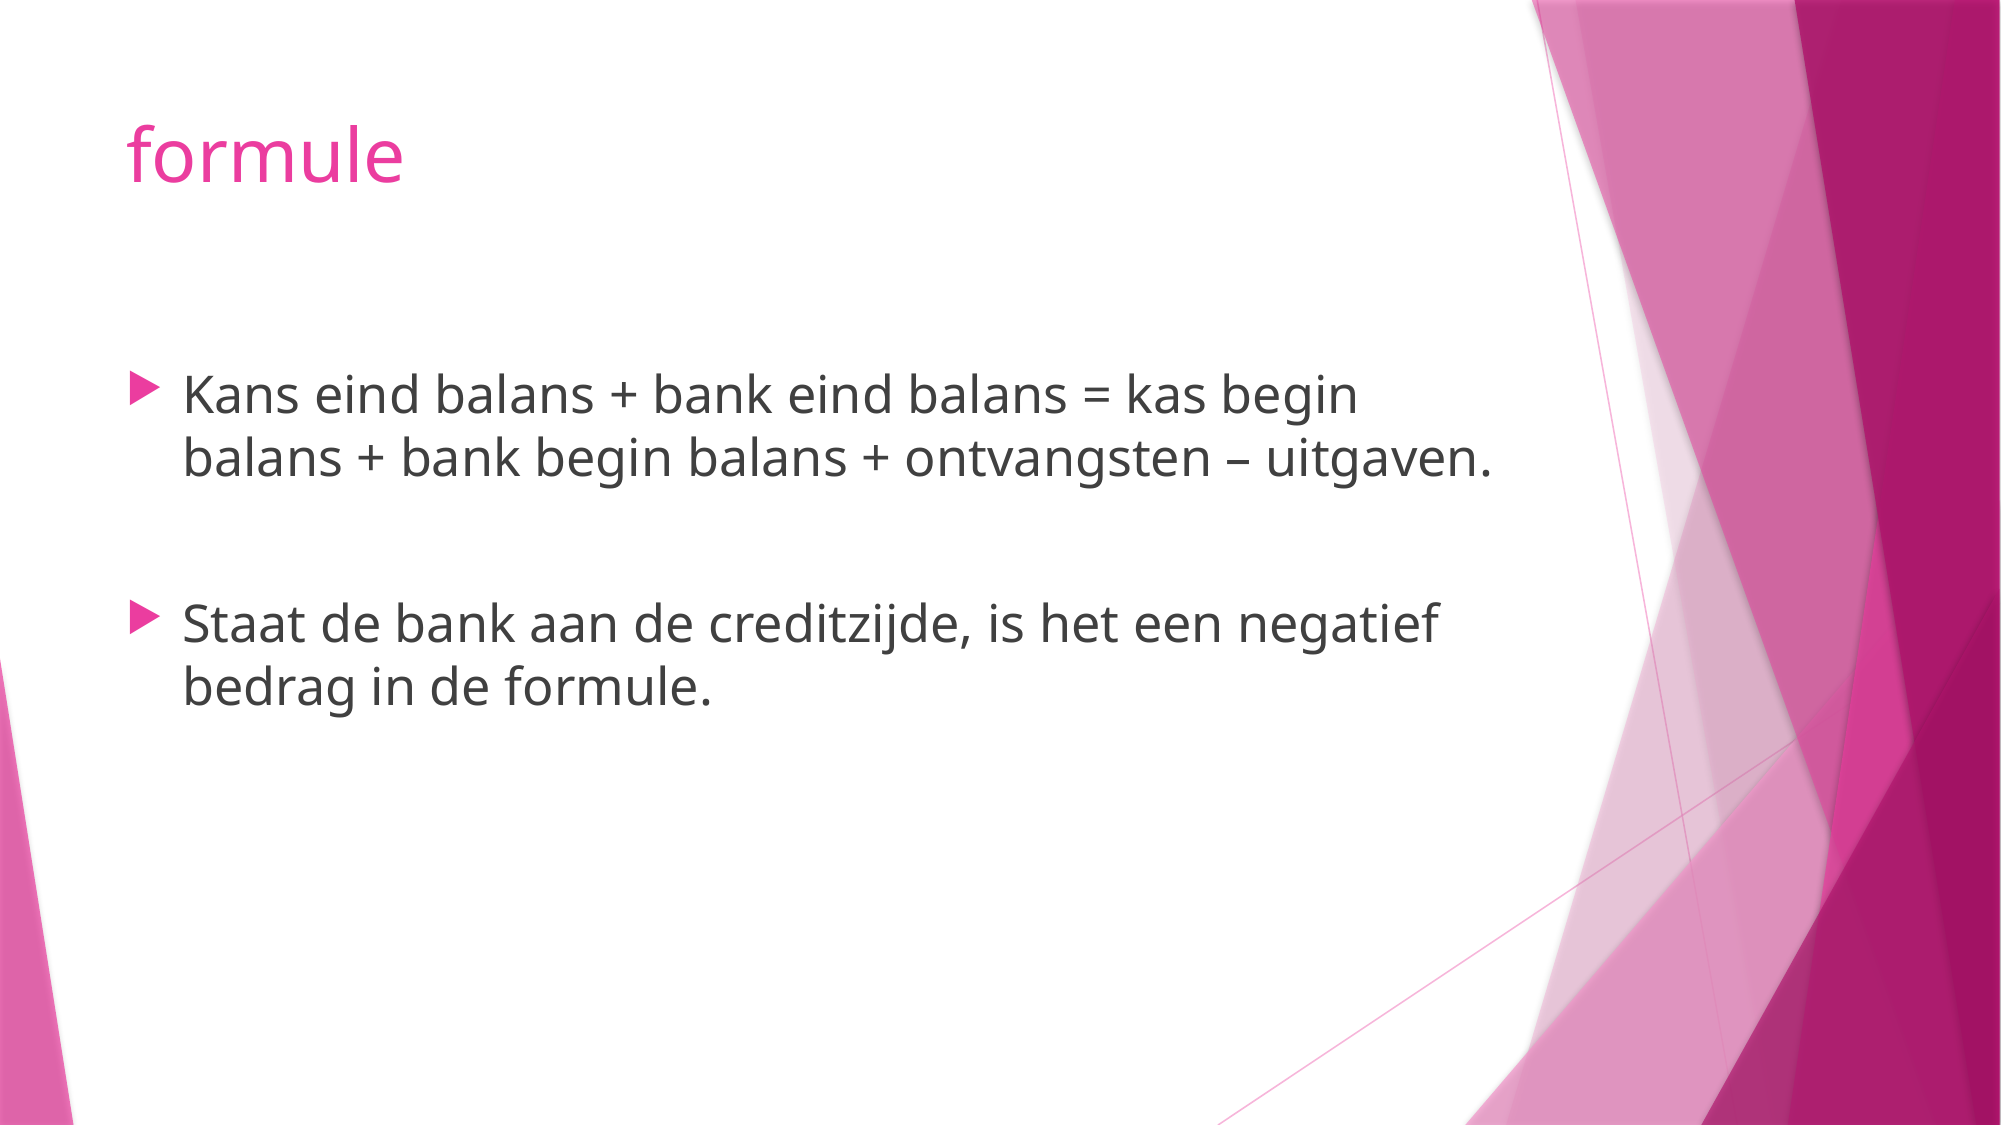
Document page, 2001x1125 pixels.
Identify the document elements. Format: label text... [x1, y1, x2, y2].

title formule [111, 99, 1522, 317]
list Kans eind balans + bank eind balans = kas begin balans + bank begin balans + ontvangsten – uitgaven. Staat de bank aan de creditzijde, is het een negatief bedrag in de formule. [111, 354, 1522, 992]
